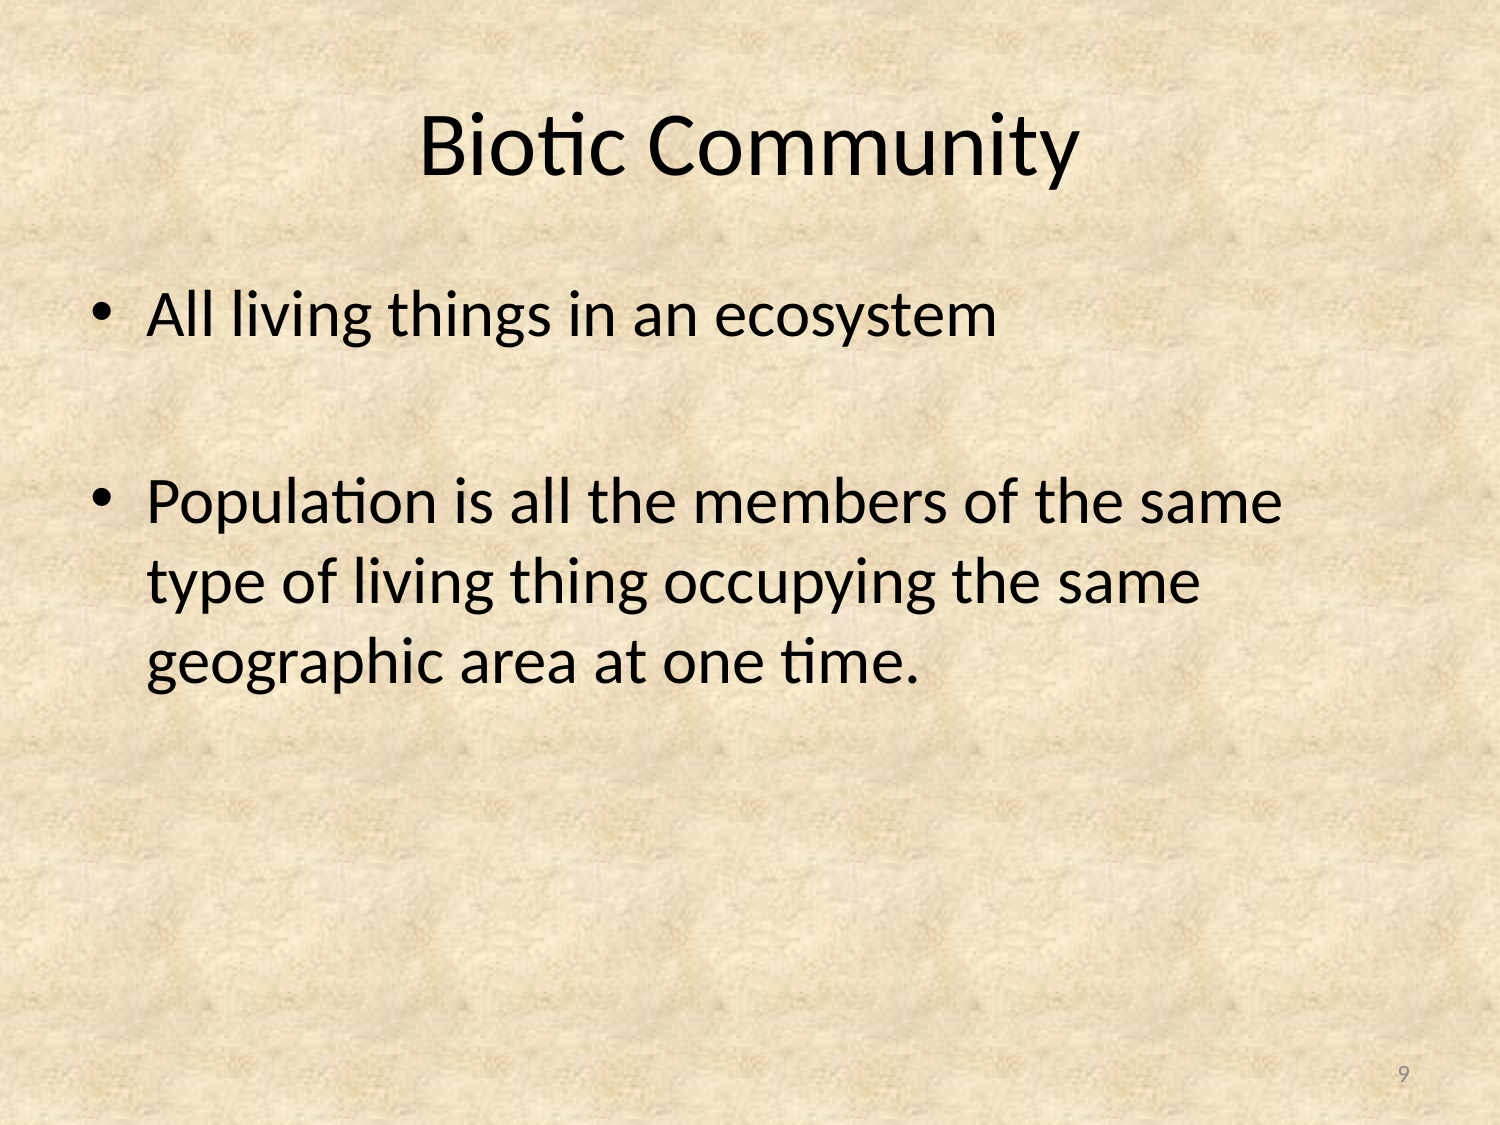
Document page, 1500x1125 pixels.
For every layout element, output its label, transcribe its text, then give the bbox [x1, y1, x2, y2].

slide_number 9 [1074, 1042, 1425, 1103]
list All living things in an ecosystem Population is all the members of the same type of living thing occupying the same geographic area at one time. [75, 262, 1425, 1005]
title Biotic Community [75, 45, 1425, 233]
